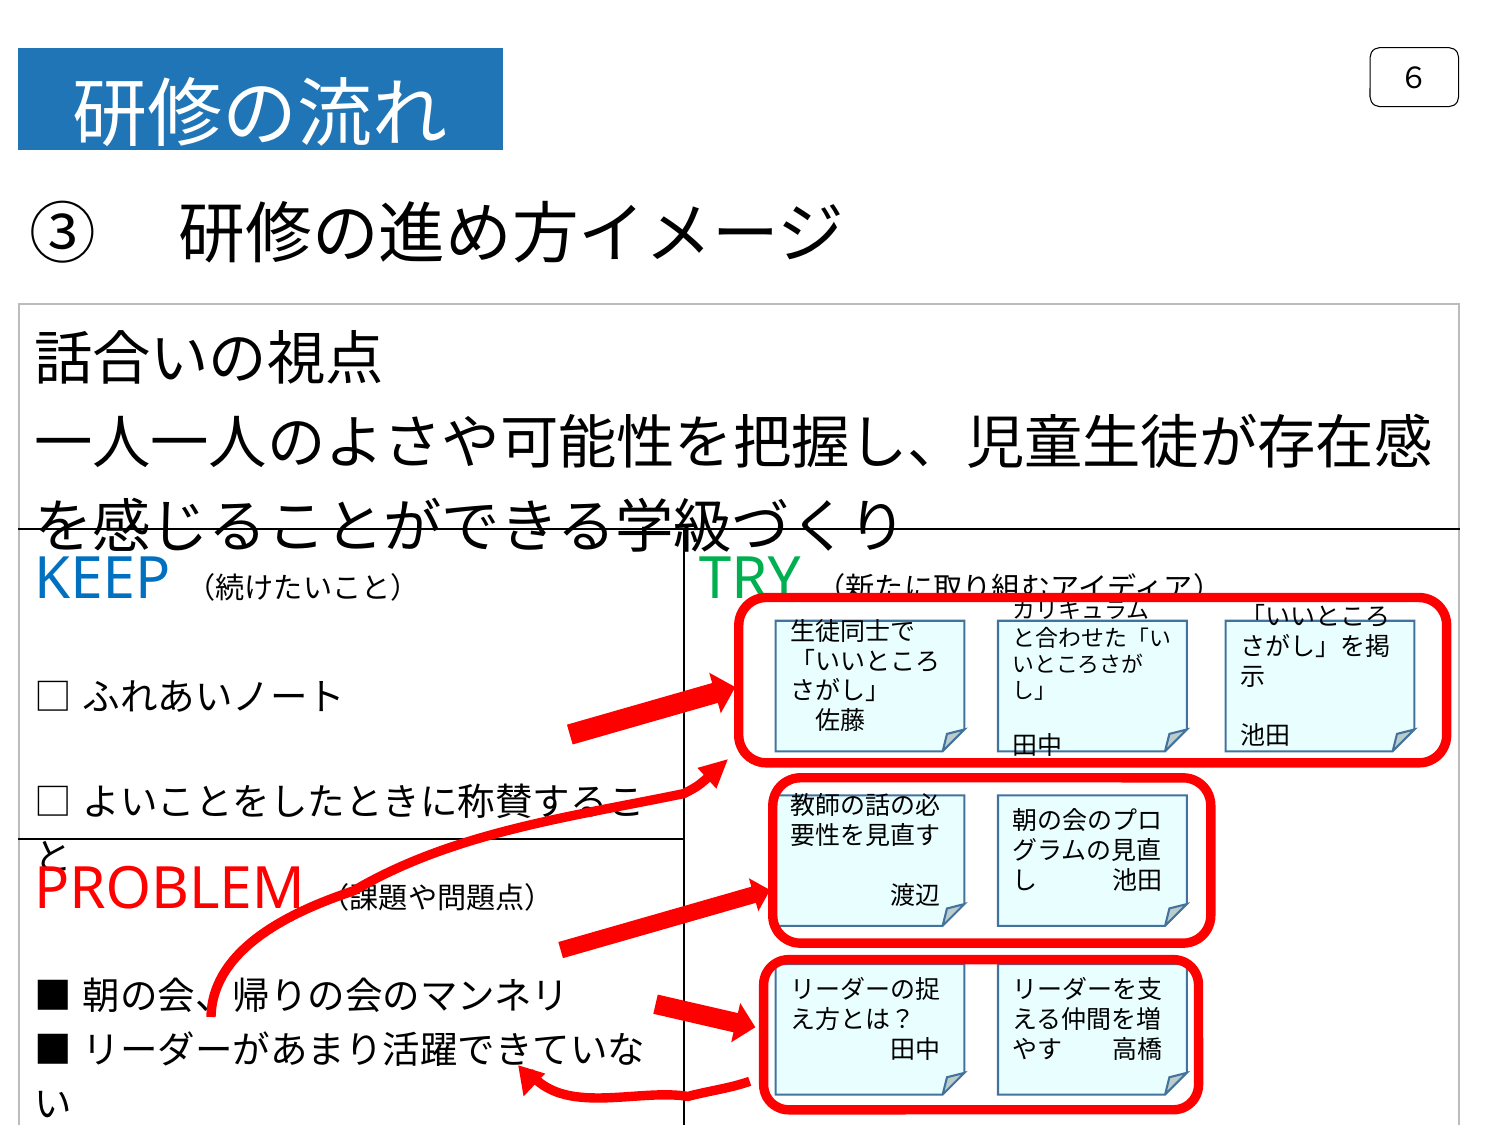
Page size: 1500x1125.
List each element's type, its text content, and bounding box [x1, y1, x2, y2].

table_cell PROBLEM（課題や問題点） ■朝の会、帰りの会のマンネリ ■リーダーがあまり活躍できていない ■発言力のある生徒に押され気味 [20, 840, 683, 1125]
table_header 話合いの視点 一人一人のよさや可能性を把握し、児童生徒が存在感を感じることができる学級づくり [20, 305, 1458, 528]
text_box [520, 1069, 751, 1100]
text_box [737, 596, 1448, 764]
text_box [209, 759, 728, 1018]
text_box [566, 672, 736, 745]
text_box [771, 776, 1212, 945]
table_cell KEEP（続けたいこと） □ふれあいノート □よいことをしたときに称賛すること [20, 530, 683, 838]
table_cell TRY（新たに取り組むアイディア） [685, 530, 1458, 1125]
text_box [653, 994, 756, 1043]
text_box ６ [1368, 46, 1460, 108]
text_box ③ 研修の進め方イメージ [14, 183, 1458, 278]
text_box [558, 878, 771, 959]
text_box 研修の流れ [18, 48, 503, 150]
text_box [762, 958, 1200, 1111]
